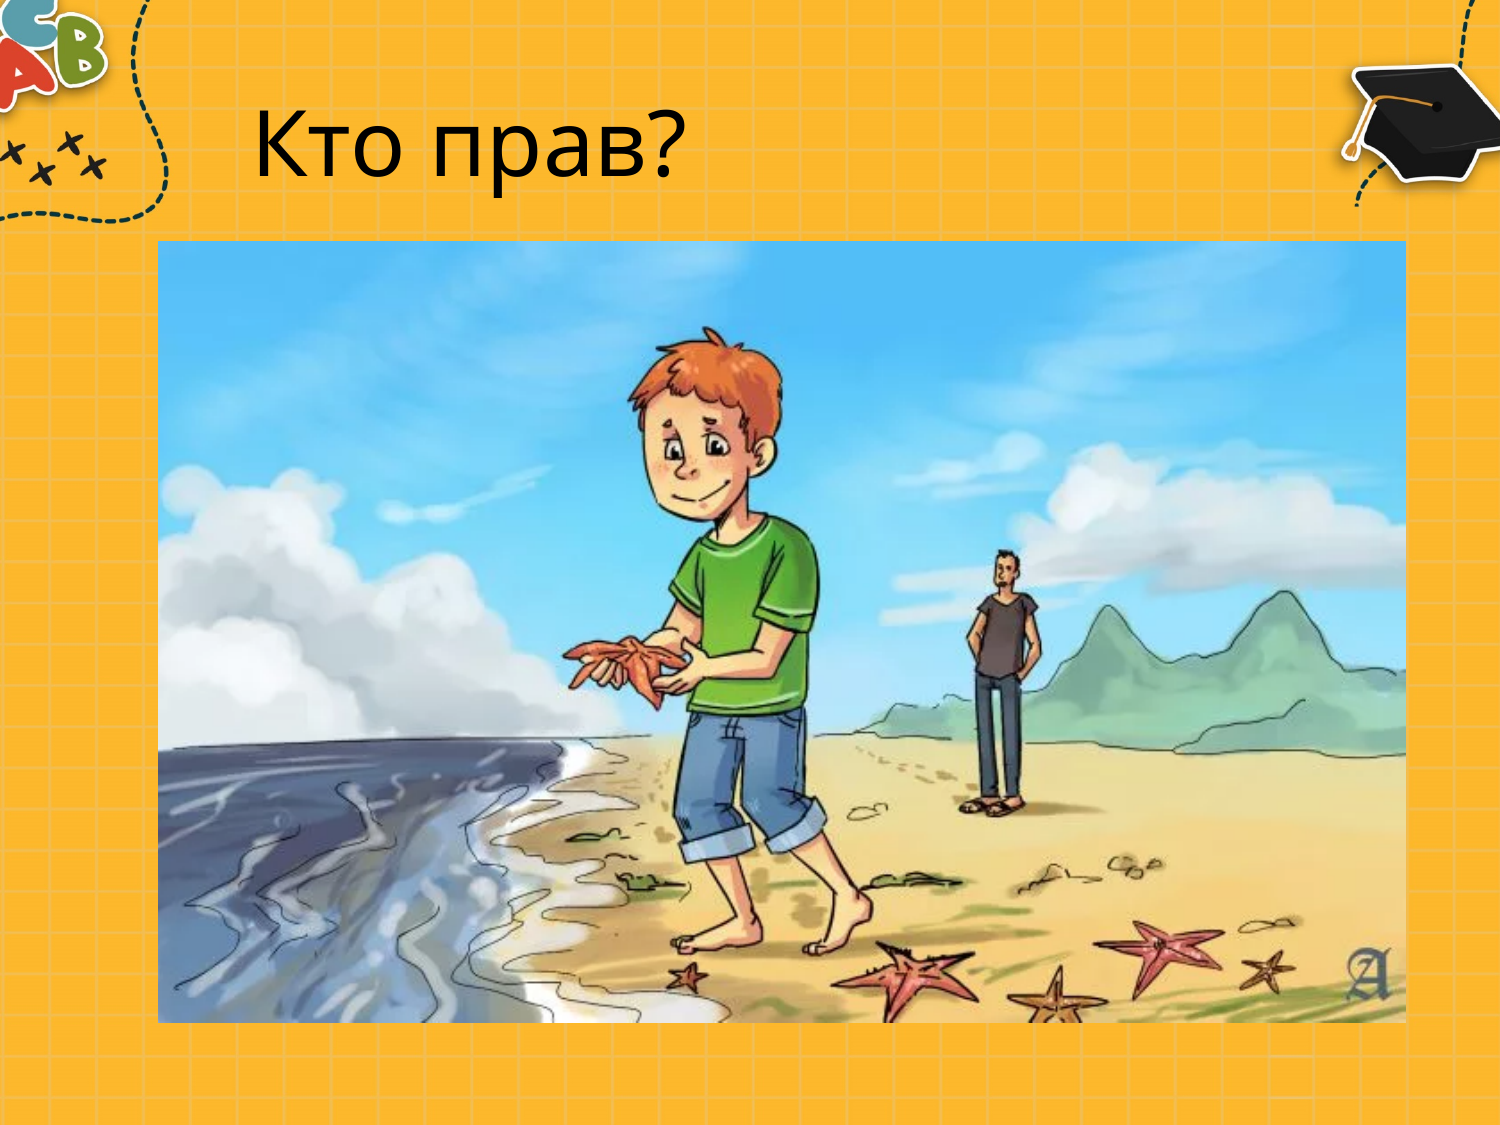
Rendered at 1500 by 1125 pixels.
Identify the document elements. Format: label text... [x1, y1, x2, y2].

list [158, 241, 1406, 1023]
title Кто прав? [235, 38, 1500, 256]
picture [0, 0, 1500, 1125]
